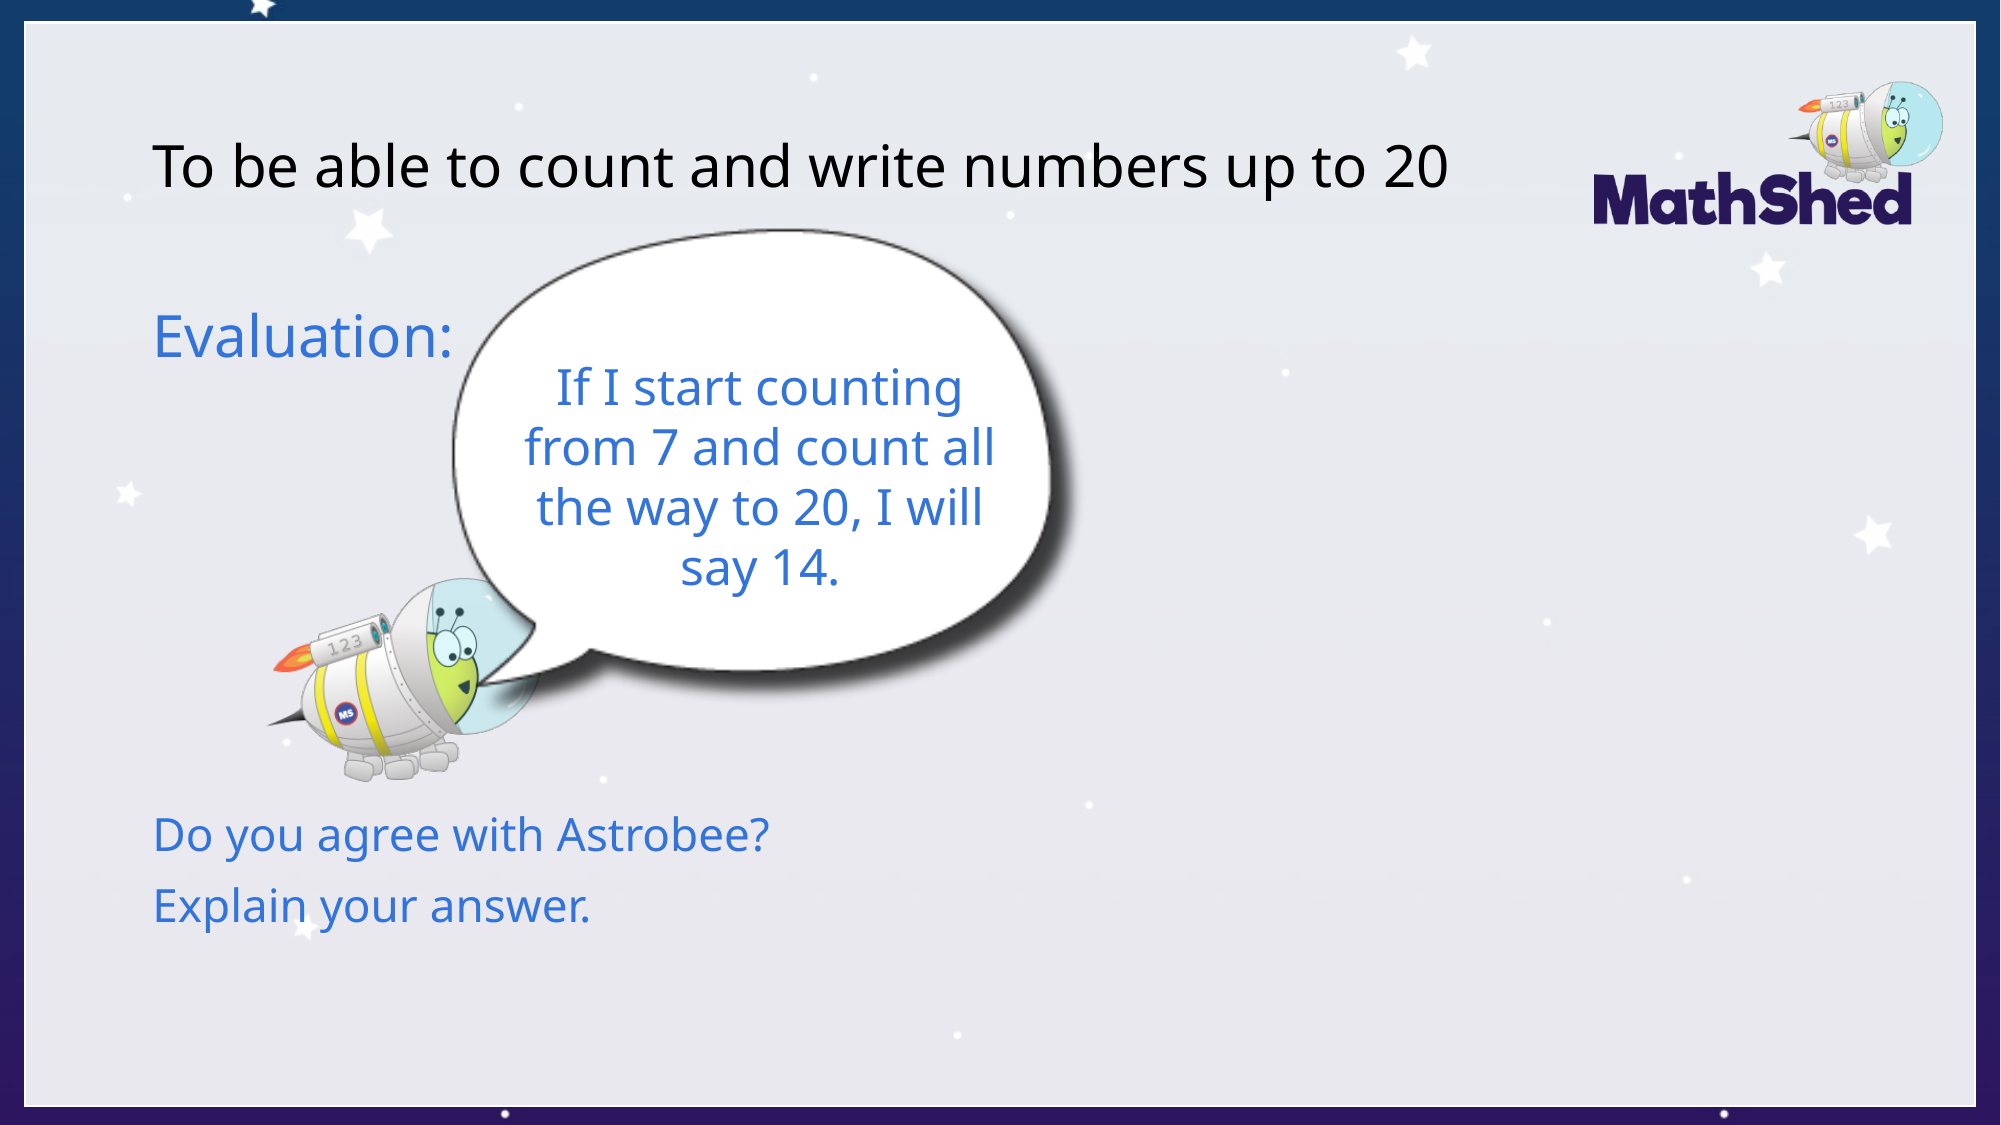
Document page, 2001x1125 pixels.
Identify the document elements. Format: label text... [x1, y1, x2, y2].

list Evaluation: Do you agree with Astrobee? Explain your answer. [137, 299, 1863, 1014]
picture [0, 0, 2001, 1125]
title To be able to count and write numbers up to 20 [137, 59, 1578, 278]
